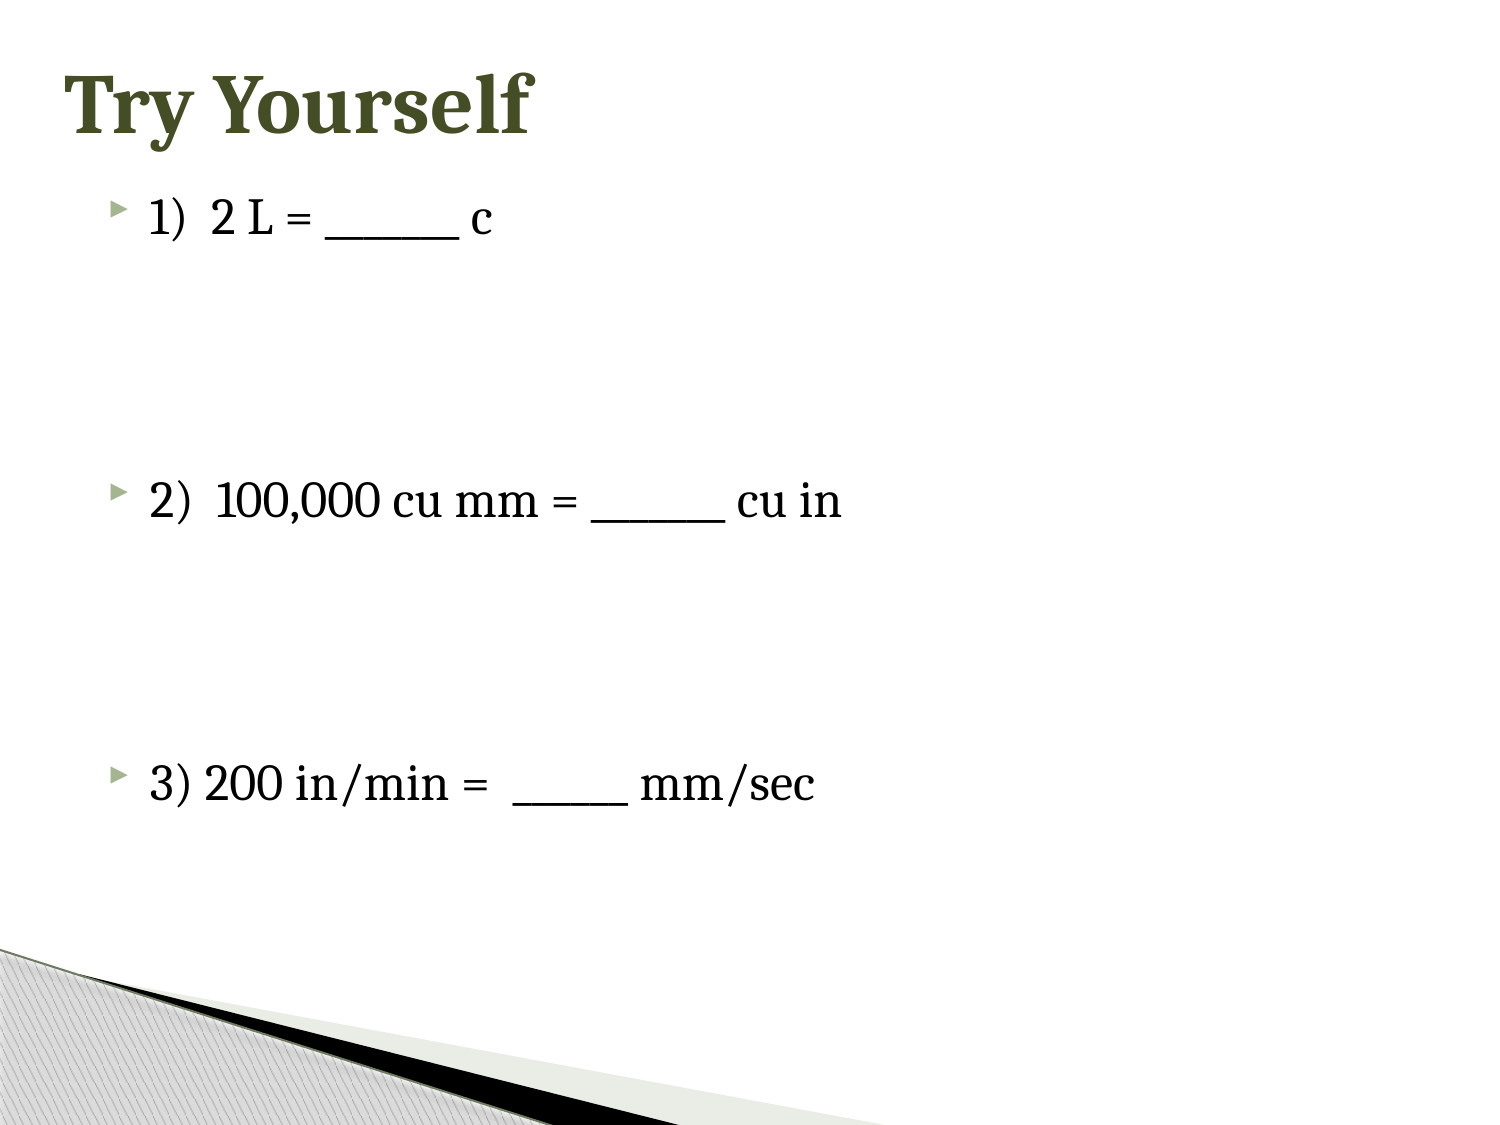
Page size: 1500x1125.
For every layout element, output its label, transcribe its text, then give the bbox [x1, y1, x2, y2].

title Try Yourself [50, 5, 1400, 194]
list 1) 2 L = _______ c 2) 100,000 cu mm = _______ cu in 3) 200 in/min = ______ mm/sec [75, 174, 1425, 986]
